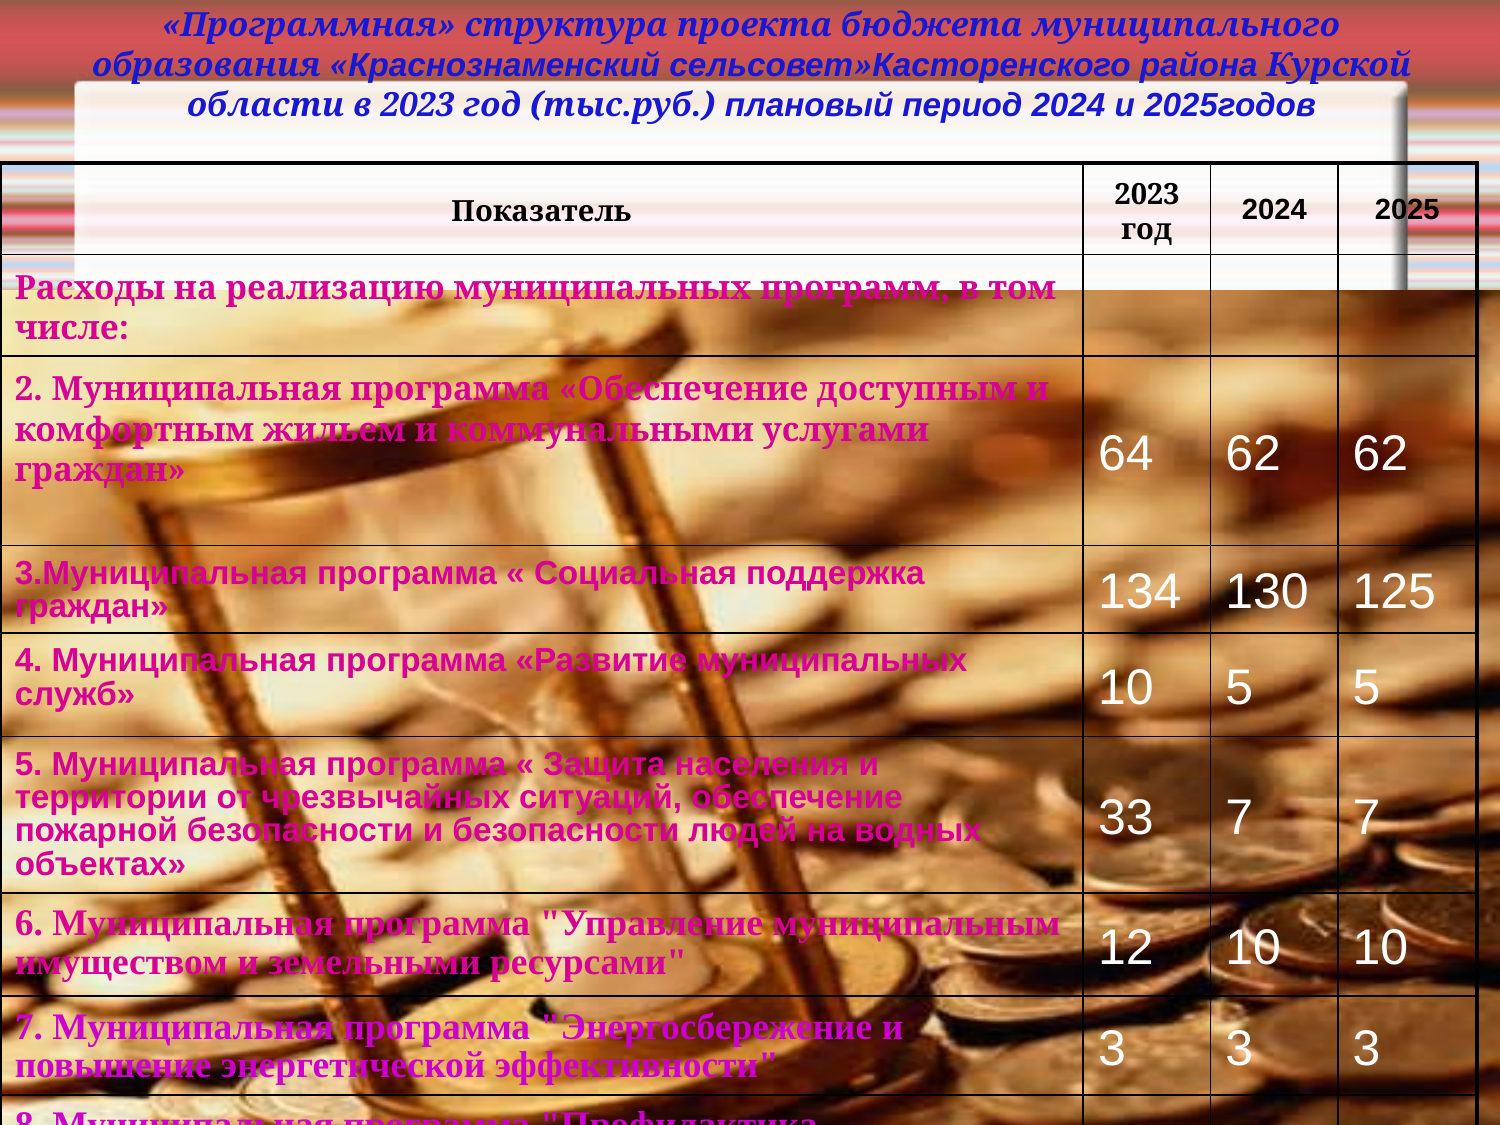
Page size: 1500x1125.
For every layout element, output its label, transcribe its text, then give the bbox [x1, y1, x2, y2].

title «Программная» структура проекта бюджета муниципального образования «Краснознаменский сельсовет»Касторенского района Курской области в 2023 год (тыс.руб.) плановый период 2024 и 2025годов [76, 0, 1428, 126]
table_cell [1339, 255, 1475, 289]
table_header 2023 год [1084, 165, 1210, 254]
table_cell Расходы на реализацию муниципальных программ, в том числе: [2, 255, 1082, 290]
table_header Показатель [2, 165, 1082, 254]
table_header 2025 [1339, 165, 1475, 254]
table_cell [1084, 255, 1210, 289]
table_header 2024 [1211, 165, 1337, 254]
picture [0, 0, 1500, 1125]
table_cell [1211, 255, 1337, 289]
